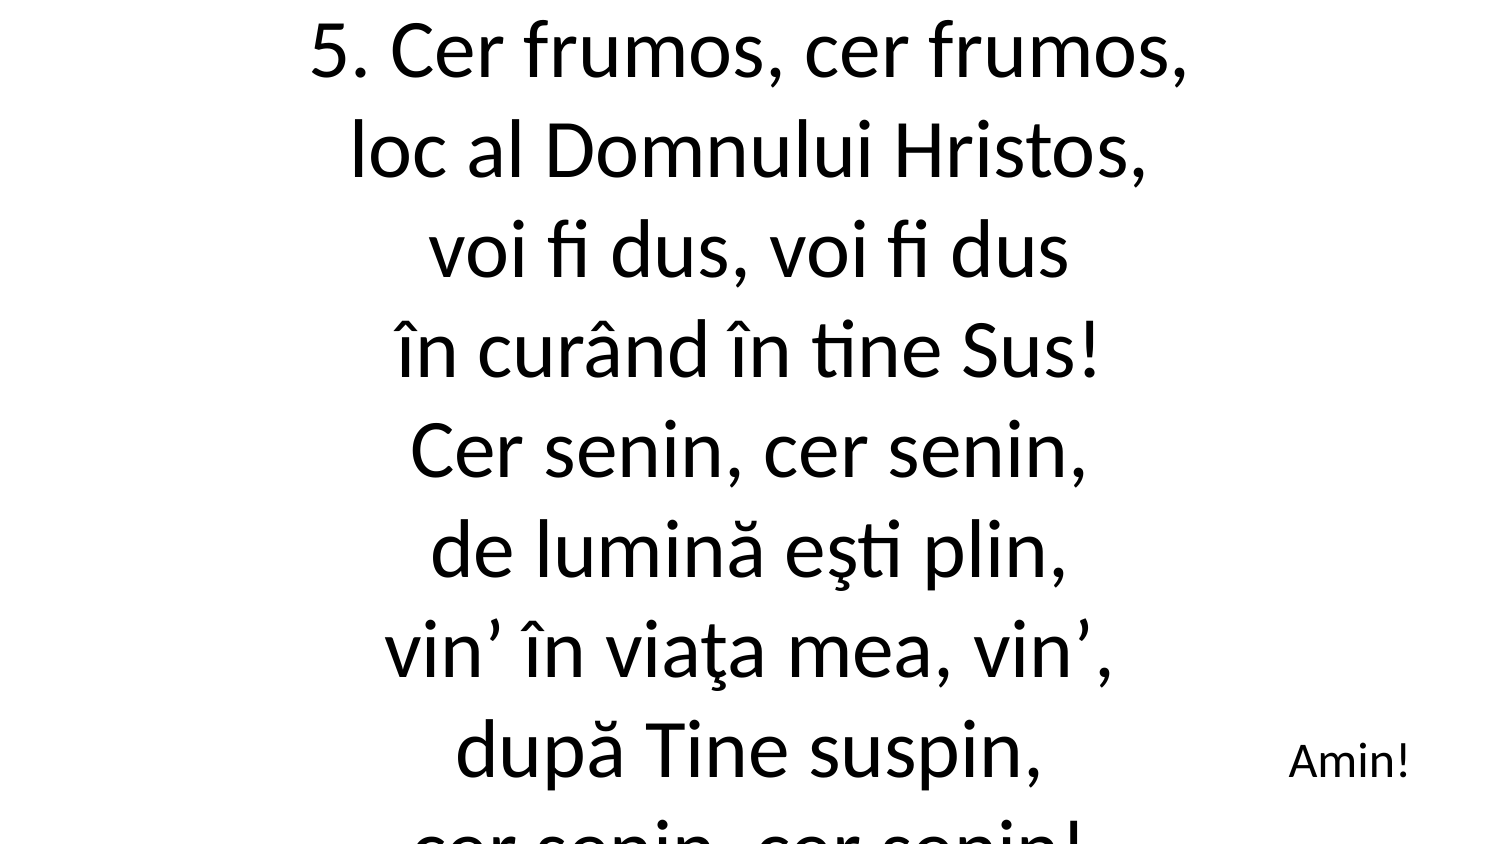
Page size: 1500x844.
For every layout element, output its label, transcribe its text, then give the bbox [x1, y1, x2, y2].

text_box 5. Cer frumos, cer frumos, loc al Domnului Hristos, voi fi dus, voi fi dus în curând în tine Sus! Cer senin, cer senin, de lumină eşti plin, vinʼ în viaţa mea, vinʼ, după Tine suspin, cer senin, cer senin! [293, 0, 1207, 844]
text_box Amin! [1273, 674, 1427, 795]
